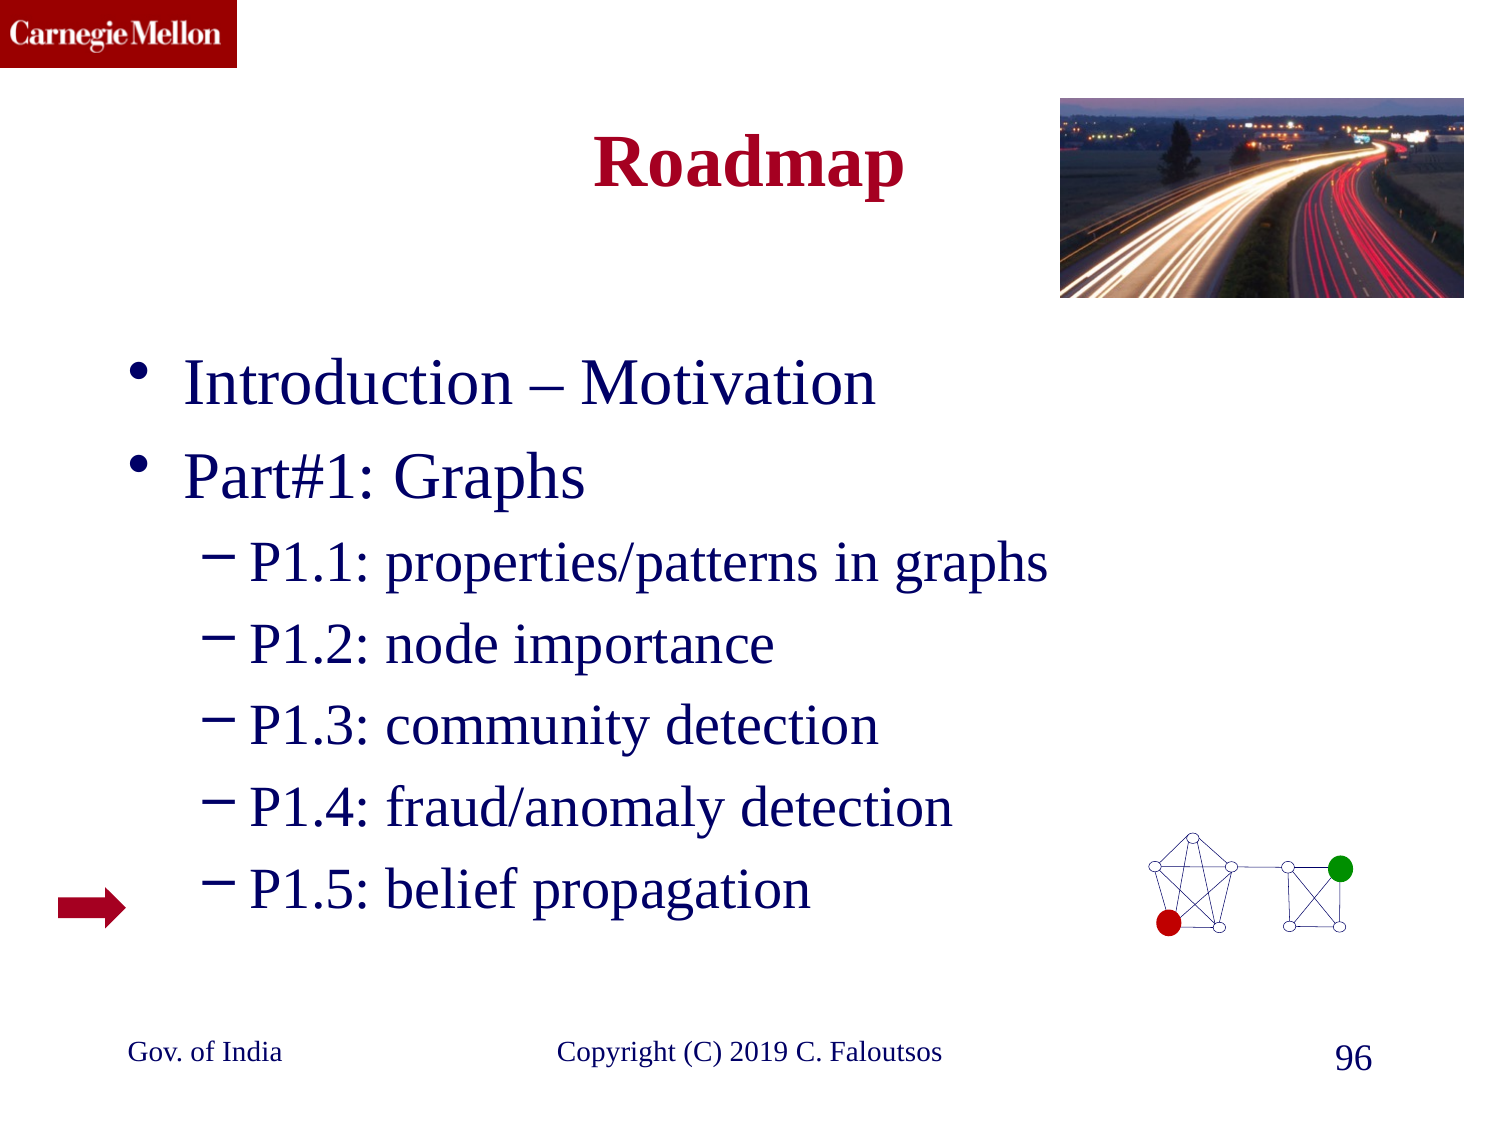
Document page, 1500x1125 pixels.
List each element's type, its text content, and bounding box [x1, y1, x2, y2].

text_box [58, 887, 126, 929]
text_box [1148, 832, 1346, 933]
title Roadmap [112, 99, 1058, 213]
picture [1060, 98, 1464, 299]
list Introduction – Motivation Part#1: Graphs P1.1: properties/patterns in graphs P1.2: node importance P1.3: community detection P1.4: fraud/anomaly detection P1.5: belief propagation [112, 237, 1388, 1001]
slide_number Gov. of India [112, 1024, 426, 1101]
picture [0, 0, 237, 68]
slide_number 96 [1074, 1024, 1388, 1101]
footer Copyright (C) 2019 C. Faloutsos [512, 1024, 988, 1101]
